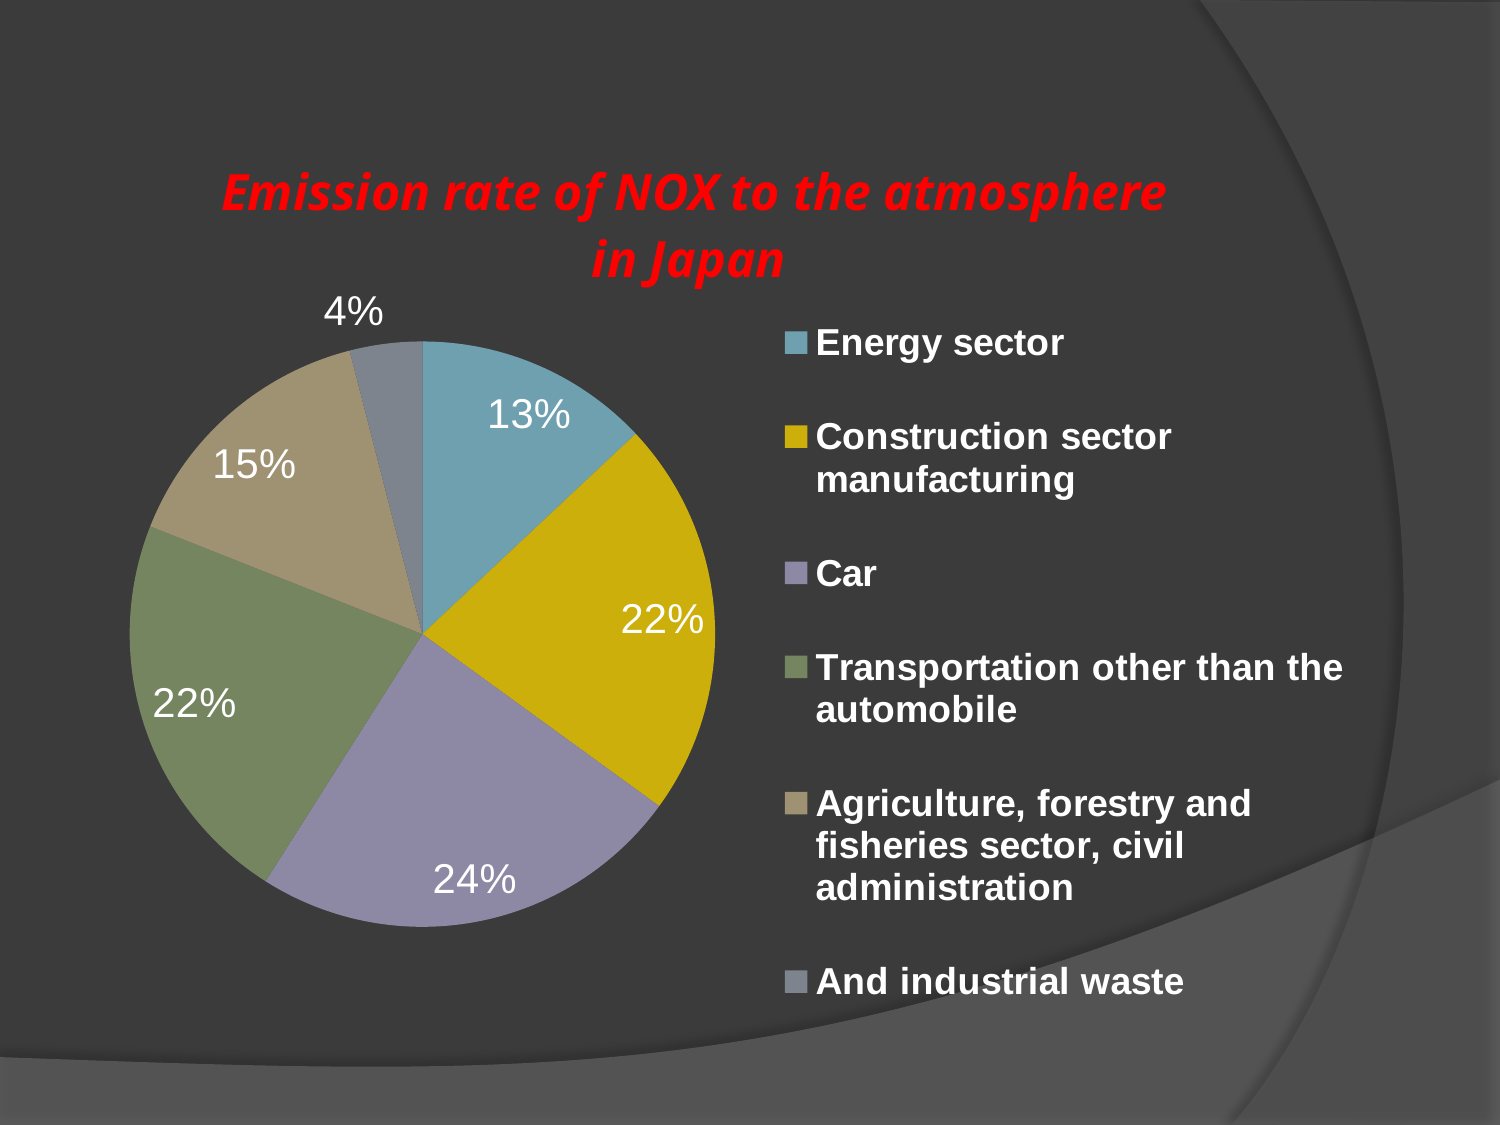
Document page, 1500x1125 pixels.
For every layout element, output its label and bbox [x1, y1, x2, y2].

chart [116, 81, 1383, 1091]
